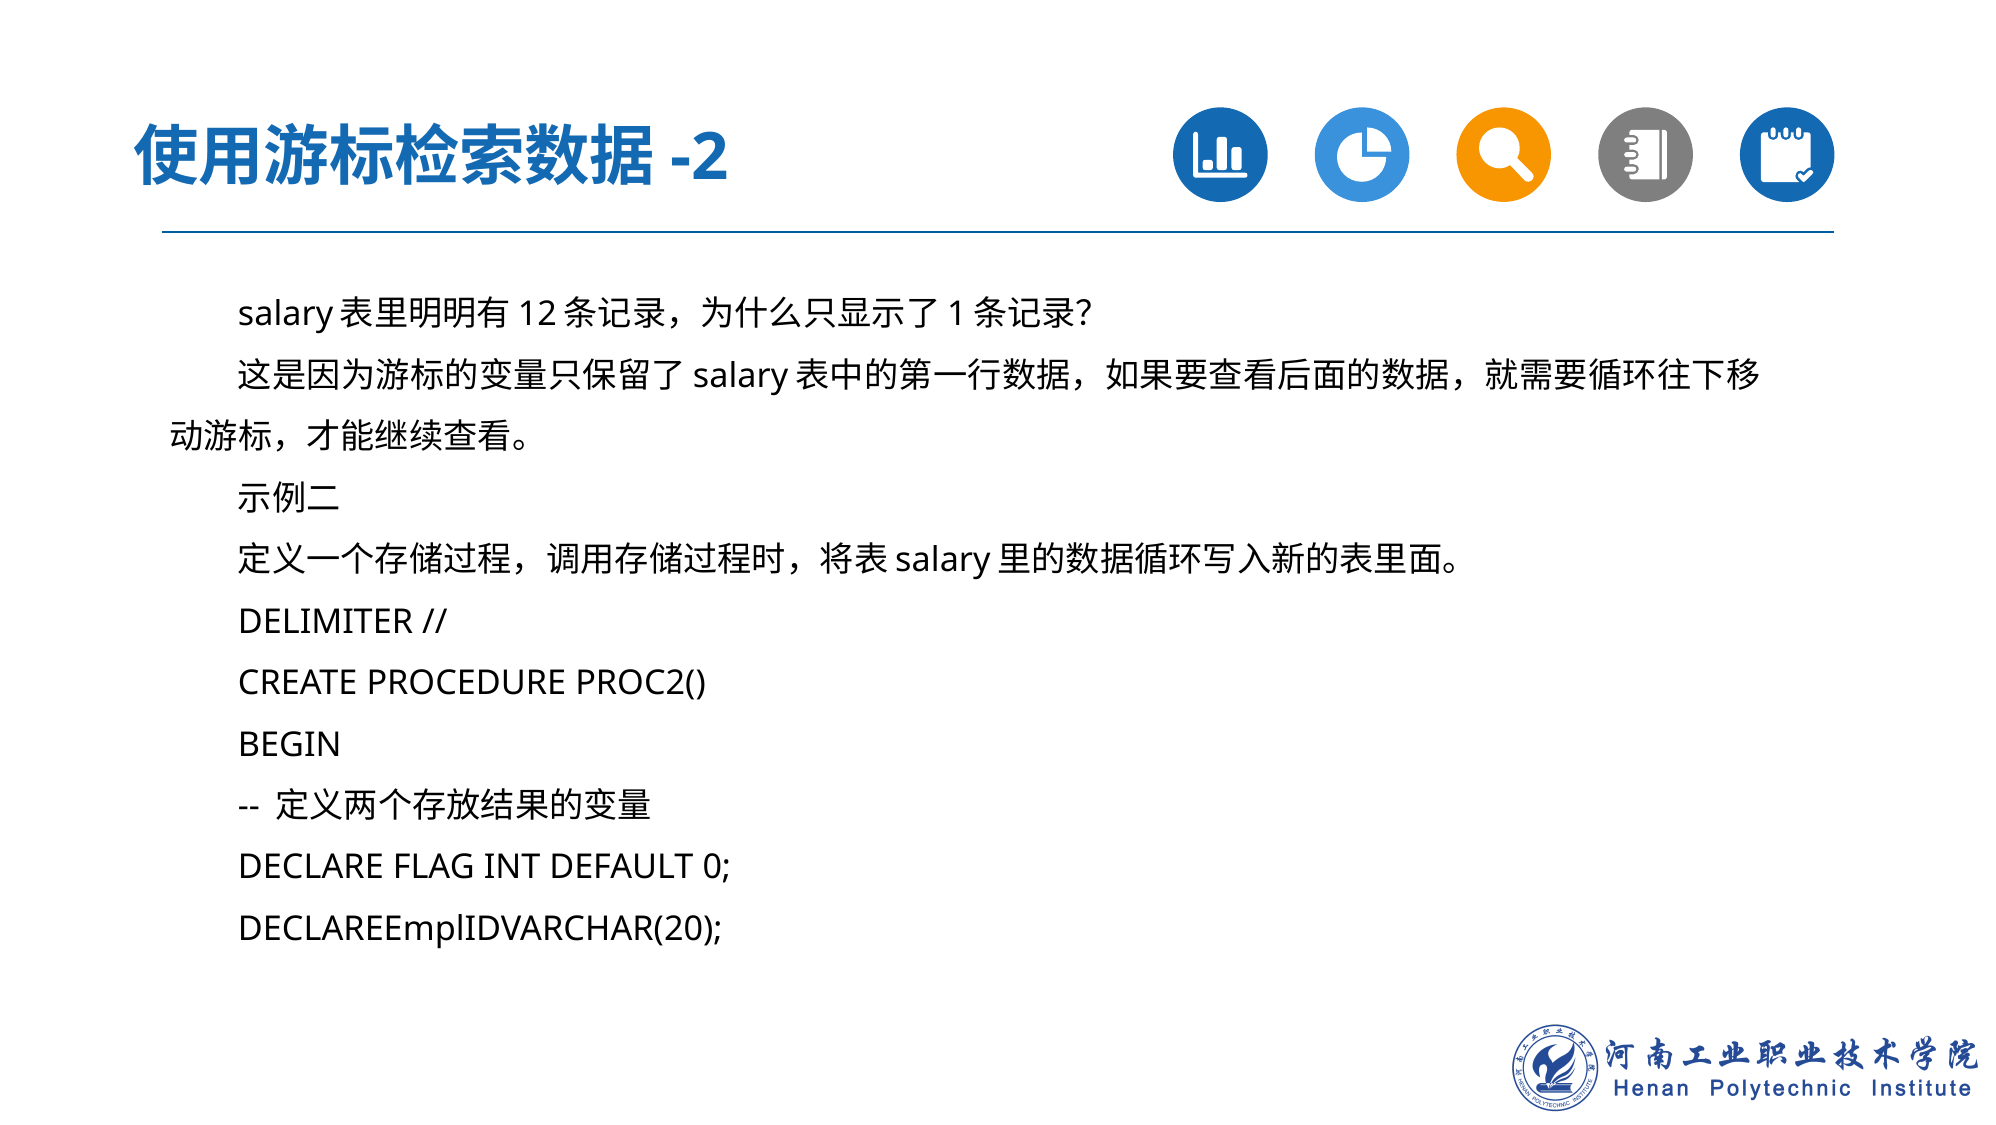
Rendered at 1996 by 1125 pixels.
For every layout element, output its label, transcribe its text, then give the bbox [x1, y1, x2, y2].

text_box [1598, 107, 1694, 203]
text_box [1172, 107, 1268, 203]
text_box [1739, 107, 1835, 203]
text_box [1314, 107, 1410, 203]
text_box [1456, 107, 1552, 203]
text_box salary表里明明有12条记录，为什么只显示了1条记录？ 这是因为游标的变量只保留了salary表中的第一行数据，如果要查看后面的数据，就需要循环往下移动游标，才能继续查看。 示例二 定义一个存储过程，调用存储过程时，将表salary里的数据循环写入新的表里面。 DELIMITER // CREATE PROCEDURE PROC2() BEGIN -- 定义两个存放结果的变量 DECLARE FLAG INT DEFAULT 0; DECLAREEmplIDVARCHAR(20); [149, 261, 1781, 948]
picture [1493, 1020, 1984, 1118]
text_box 使用游标检索数据-2 [110, 93, 752, 203]
